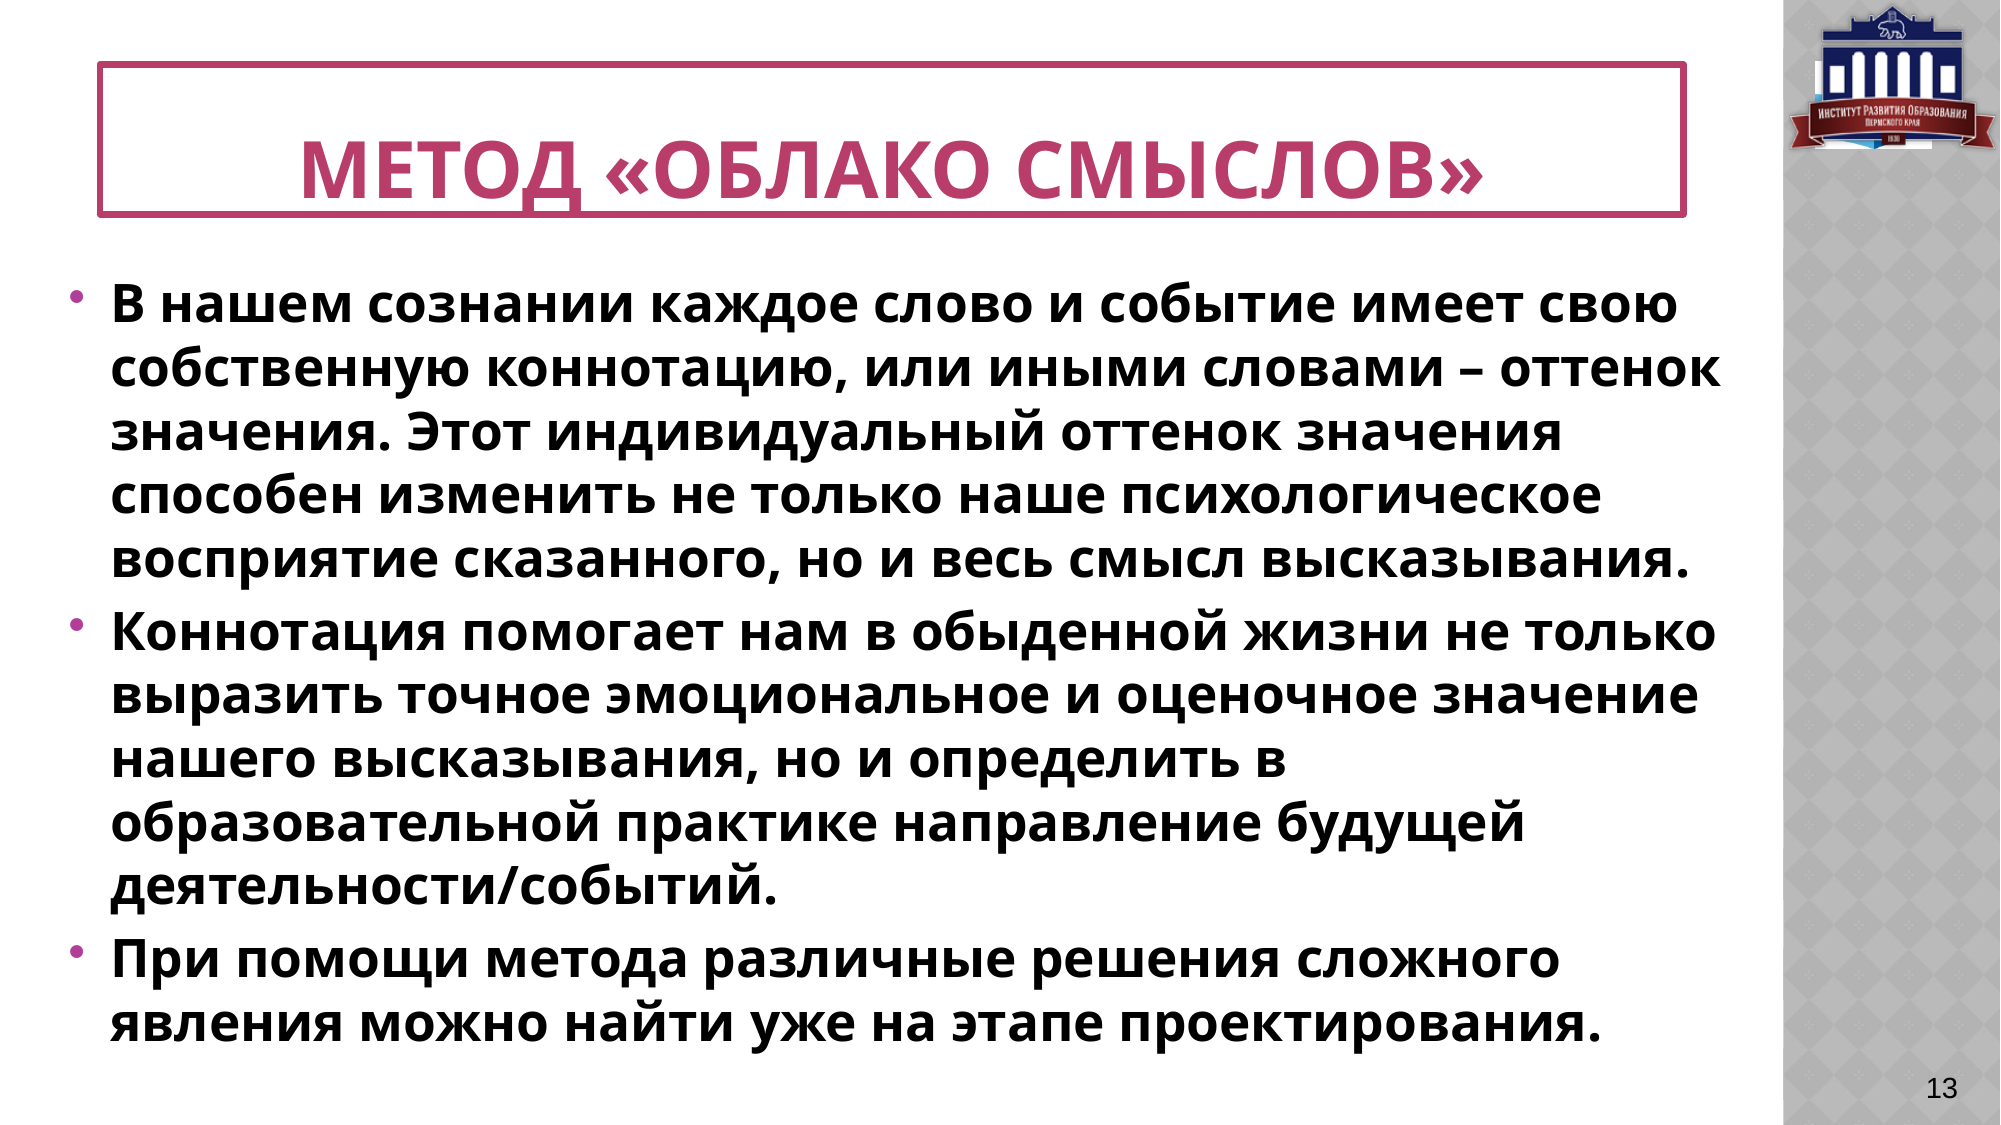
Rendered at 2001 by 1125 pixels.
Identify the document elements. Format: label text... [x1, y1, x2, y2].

picture [1784, 0, 2000, 155]
title Метод «Облако смыслов» [97, 61, 1687, 218]
list В нашем сознании каждое слово и событие имеет свою собственную коннотацию, или иными словами – оттенок значения. Этот индивидуальный оттенок значения способен изменить не только наше психологическое восприятие сказанного, но и весь смысл высказывания. Коннотация помогает нам в обыденной жизни не только выразить точное эмоциональное и оценочное значение нашего высказывания, но и определить в образовательной практике направление будущей деятельности/событий. При помощи метода различные решения сложного явления можно найти уже на этапе проектирования. [55, 262, 1749, 1083]
